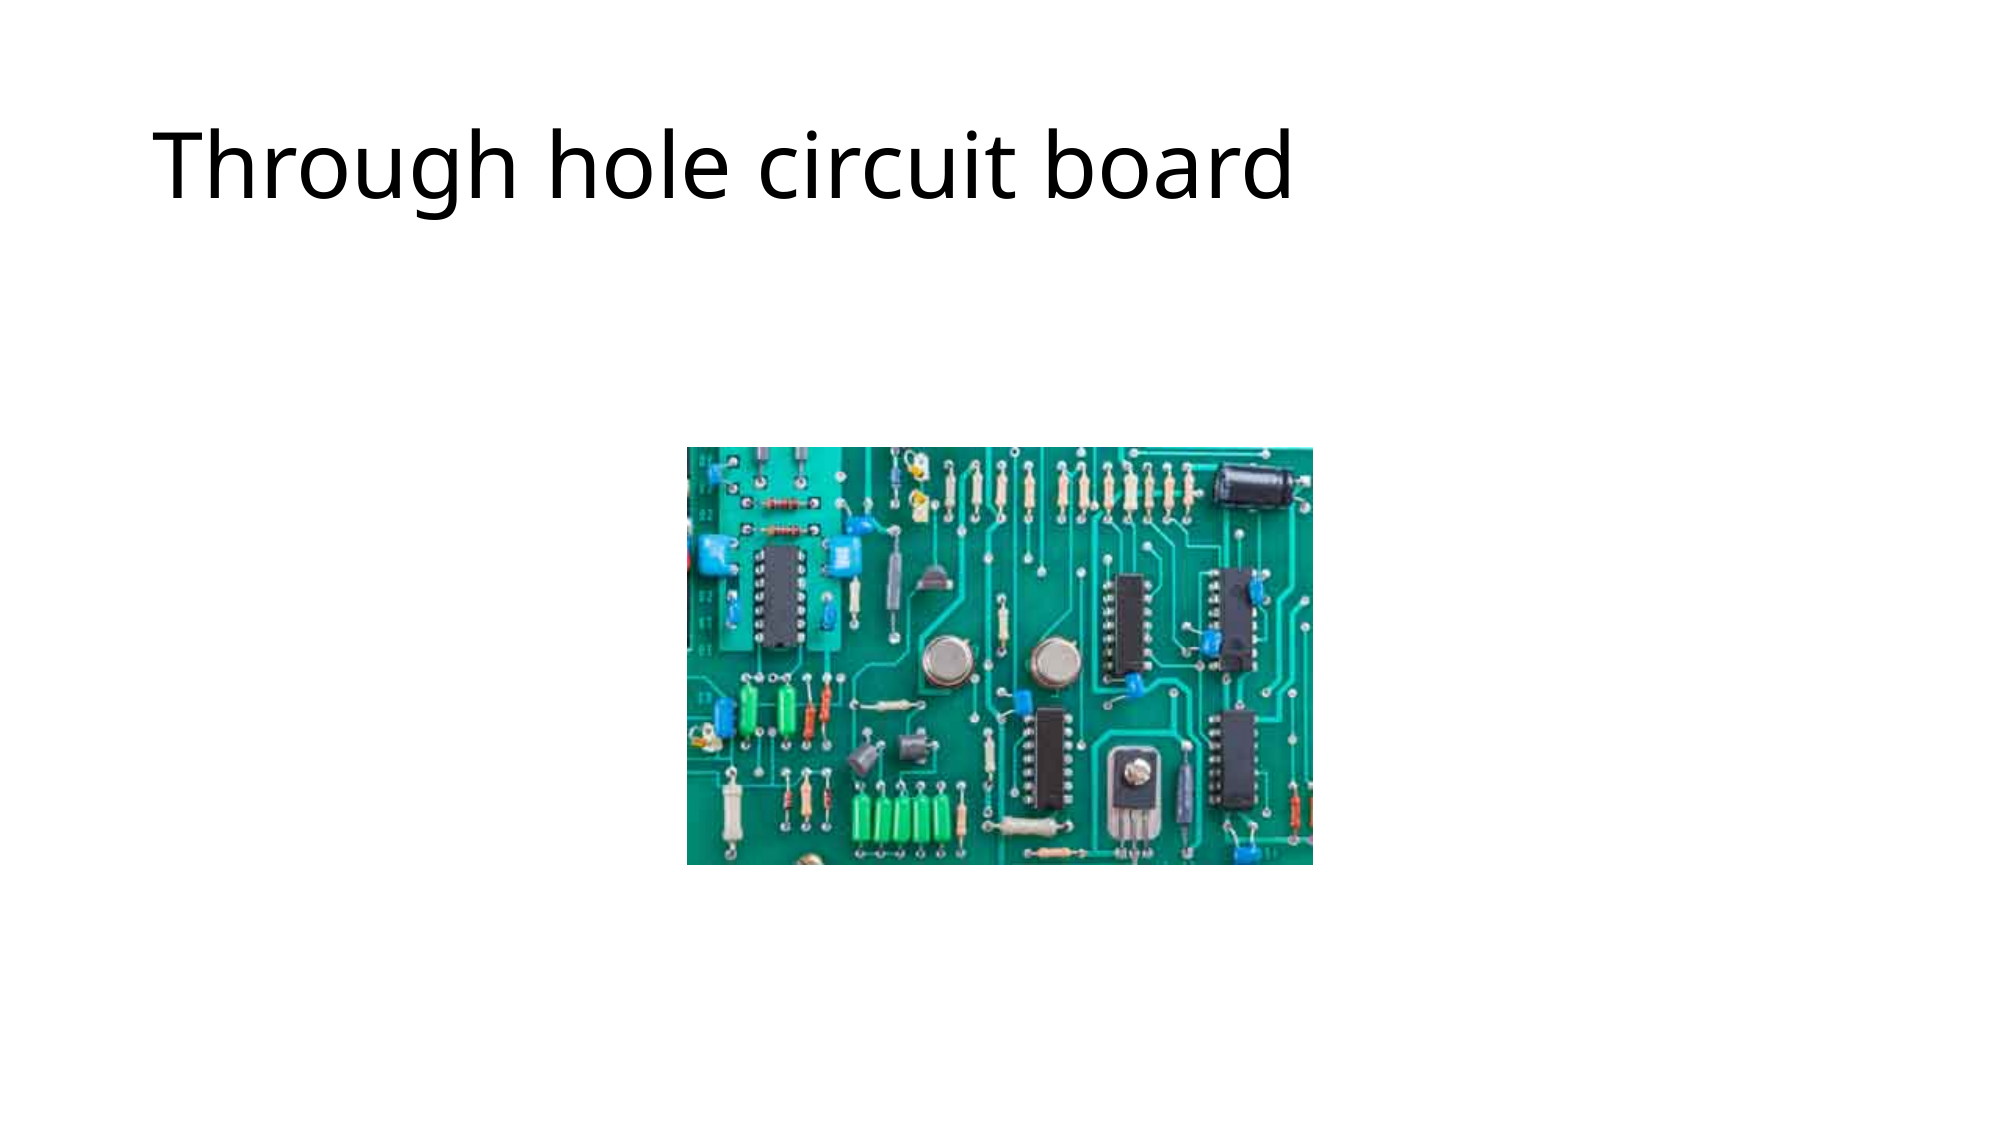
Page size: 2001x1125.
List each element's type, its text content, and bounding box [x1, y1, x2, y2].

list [687, 447, 1313, 865]
title Through hole circuit board [137, 59, 1863, 278]
